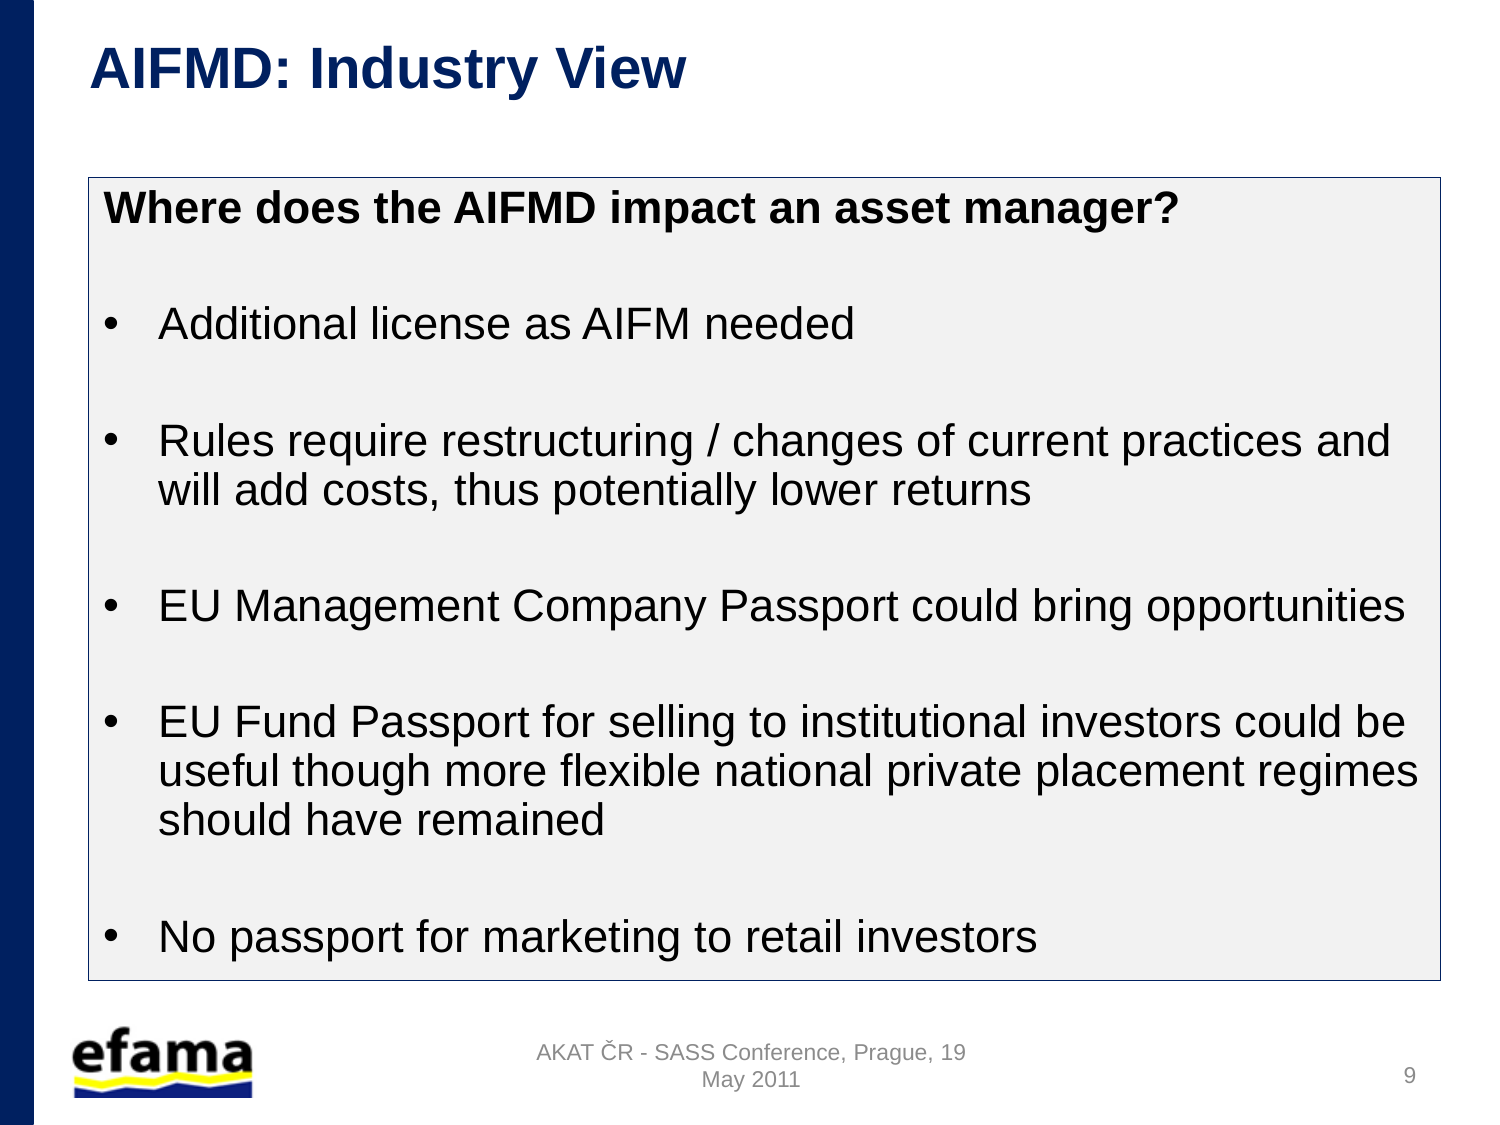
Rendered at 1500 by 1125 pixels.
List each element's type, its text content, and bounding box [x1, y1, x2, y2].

list Where does the AIFMD impact an asset manager? Additional license as AIFM needed Rules require restructuring / changes of current practices and will add costs, thus potentially lower returns EU Management Company Passport could bring opportunities EU Fund Passport for selling to institutional investors could be useful though more flexible national private placement regimes should have remained No passport for marketing to retail investors [88, 177, 1441, 981]
footer AKAT ČR - SASS Conference, Prague, 19 May 2011 [513, 1034, 989, 1095]
slide_number 9 [974, 1046, 1432, 1102]
title AIFMD: Industry View [74, 0, 1404, 131]
picture [70, 1019, 257, 1098]
